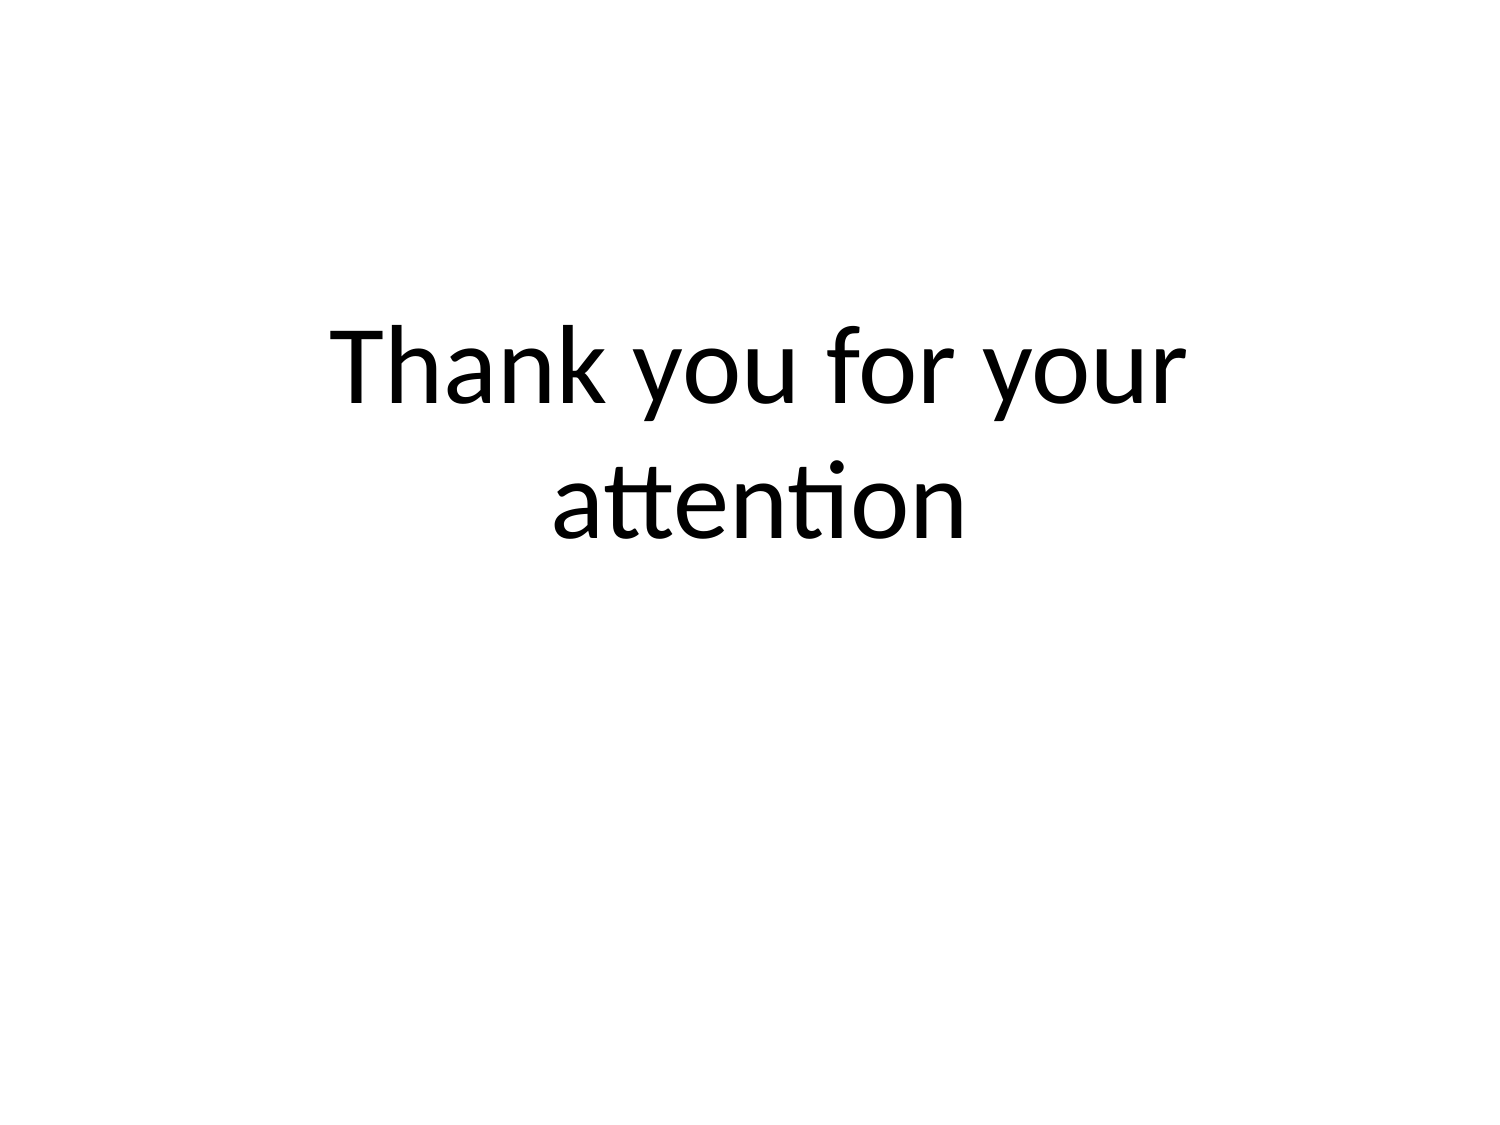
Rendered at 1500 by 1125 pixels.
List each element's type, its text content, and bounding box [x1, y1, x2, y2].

text_box Thank you for your attention [94, 283, 1425, 981]
